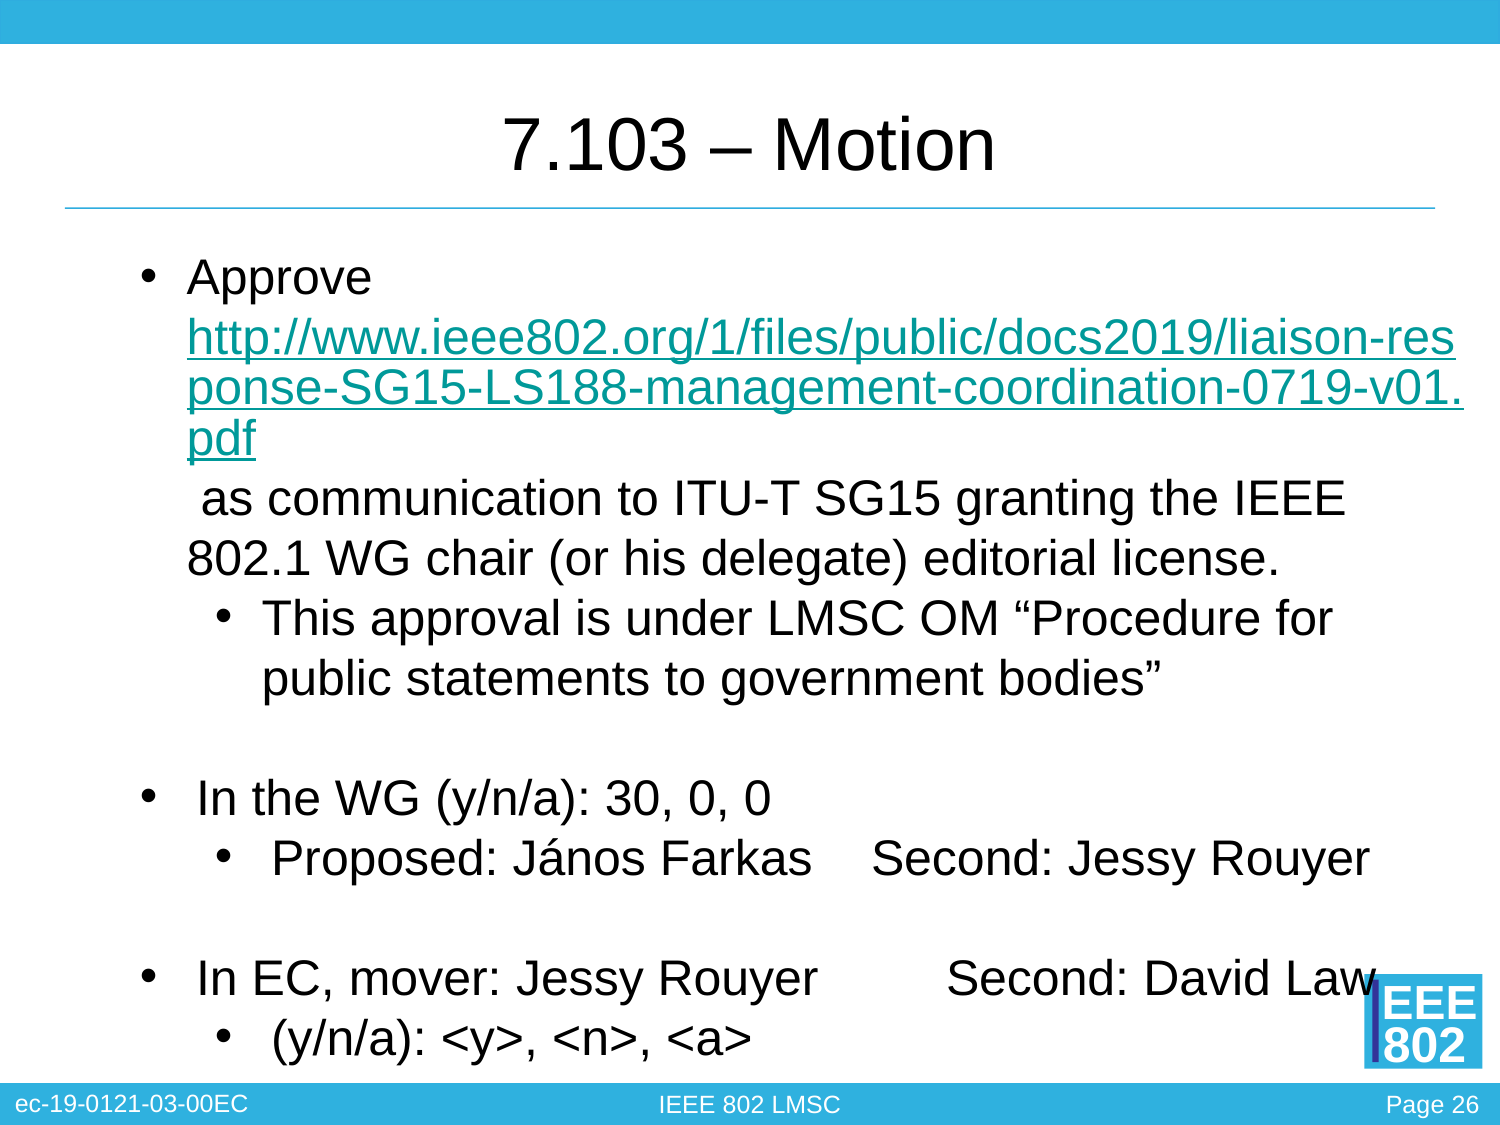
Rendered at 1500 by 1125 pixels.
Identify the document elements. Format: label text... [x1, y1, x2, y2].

text_box Approve http://www.ieee802.org/1/files/public/docs2019/liaison-response-SG15-LS188-management-coordination-0719-v01.pdf as communication to ITU-T SG15 granting the IEEE 802.1 WG chair (or his delegate) editorial license. This approval is under LMSC OM “Procedure for public statements to government bodies” In the WG (y/n/a): 30, 0, 0 Proposed: János Farkas Second: Jessy Rouyer In EC, mover: Jessy Rouyer Second: David Law (y/n/a): <y>, <n>, <a> [124, 237, 1488, 973]
title 7.103 – Motion [75, 75, 1425, 205]
